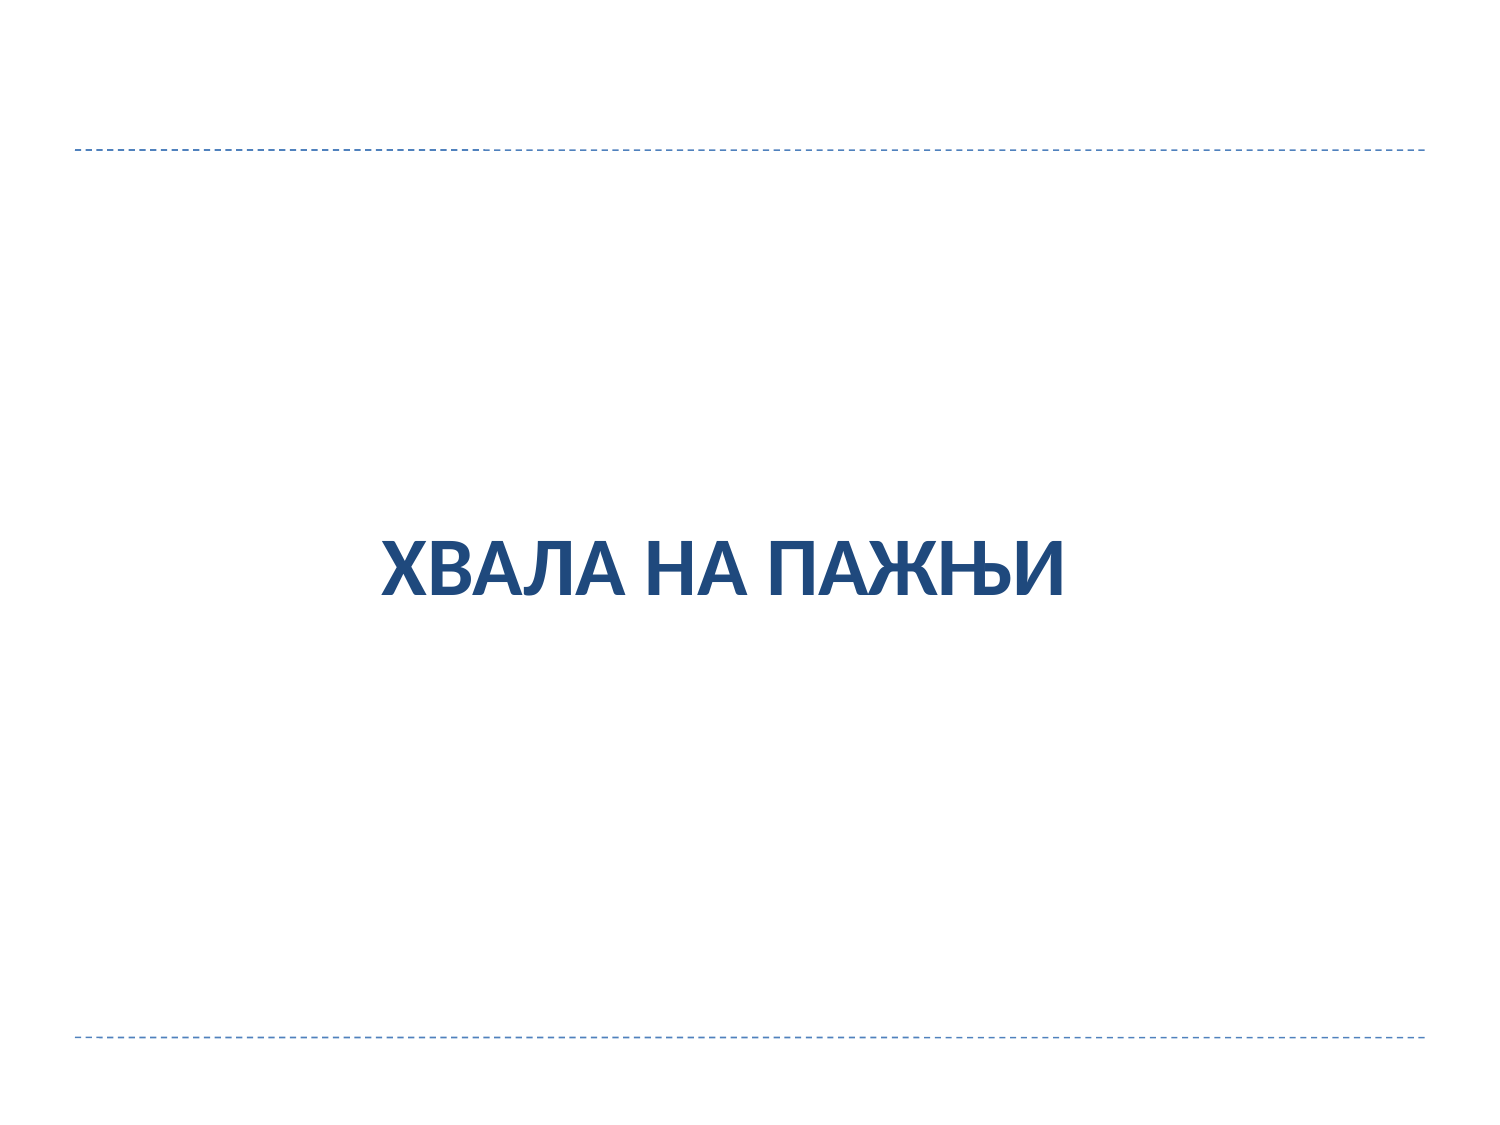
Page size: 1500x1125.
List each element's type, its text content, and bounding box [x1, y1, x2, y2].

list ХВАЛА НА ПАЖЊИ [74, 174, 1426, 1038]
